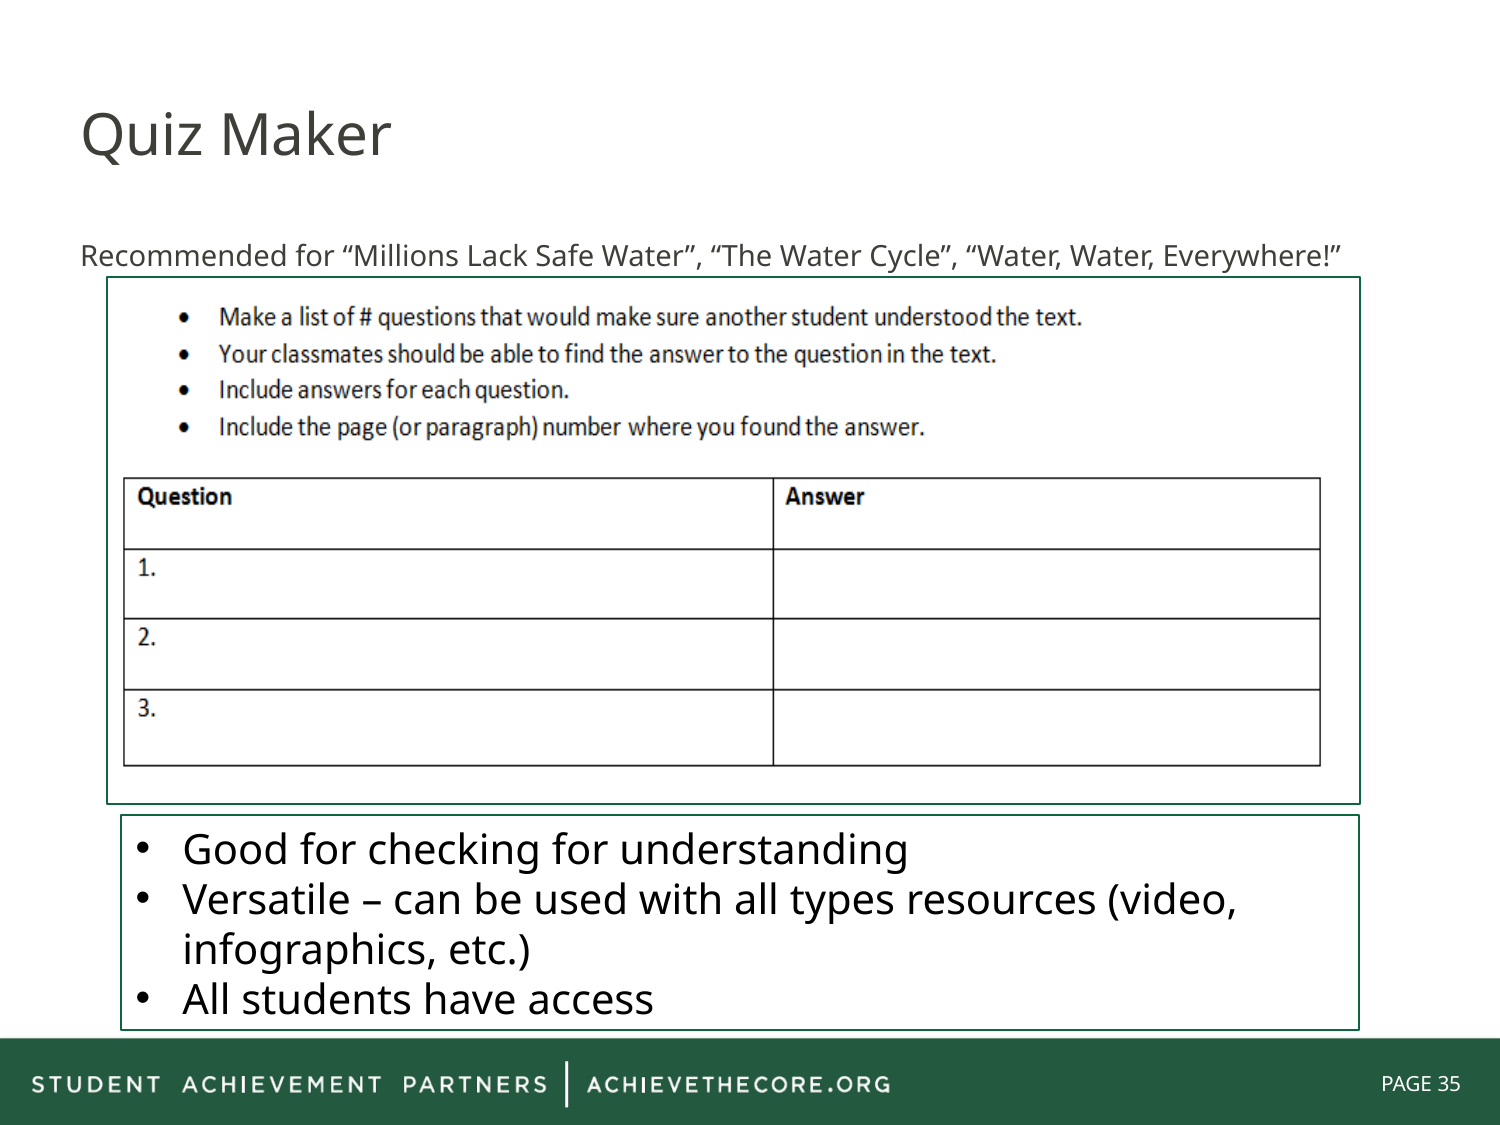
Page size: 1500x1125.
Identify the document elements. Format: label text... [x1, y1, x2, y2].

title Quiz Maker Recommended for “Millions Lack Safe Water”, “The Water Cycle”, “Water, Water, Everywhere!” [64, 67, 1415, 303]
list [107, 277, 1360, 804]
text_box Good for checking for understanding Versatile – can be used with all types resources (video, infographics, etc.) All students have access [120, 815, 1359, 1030]
